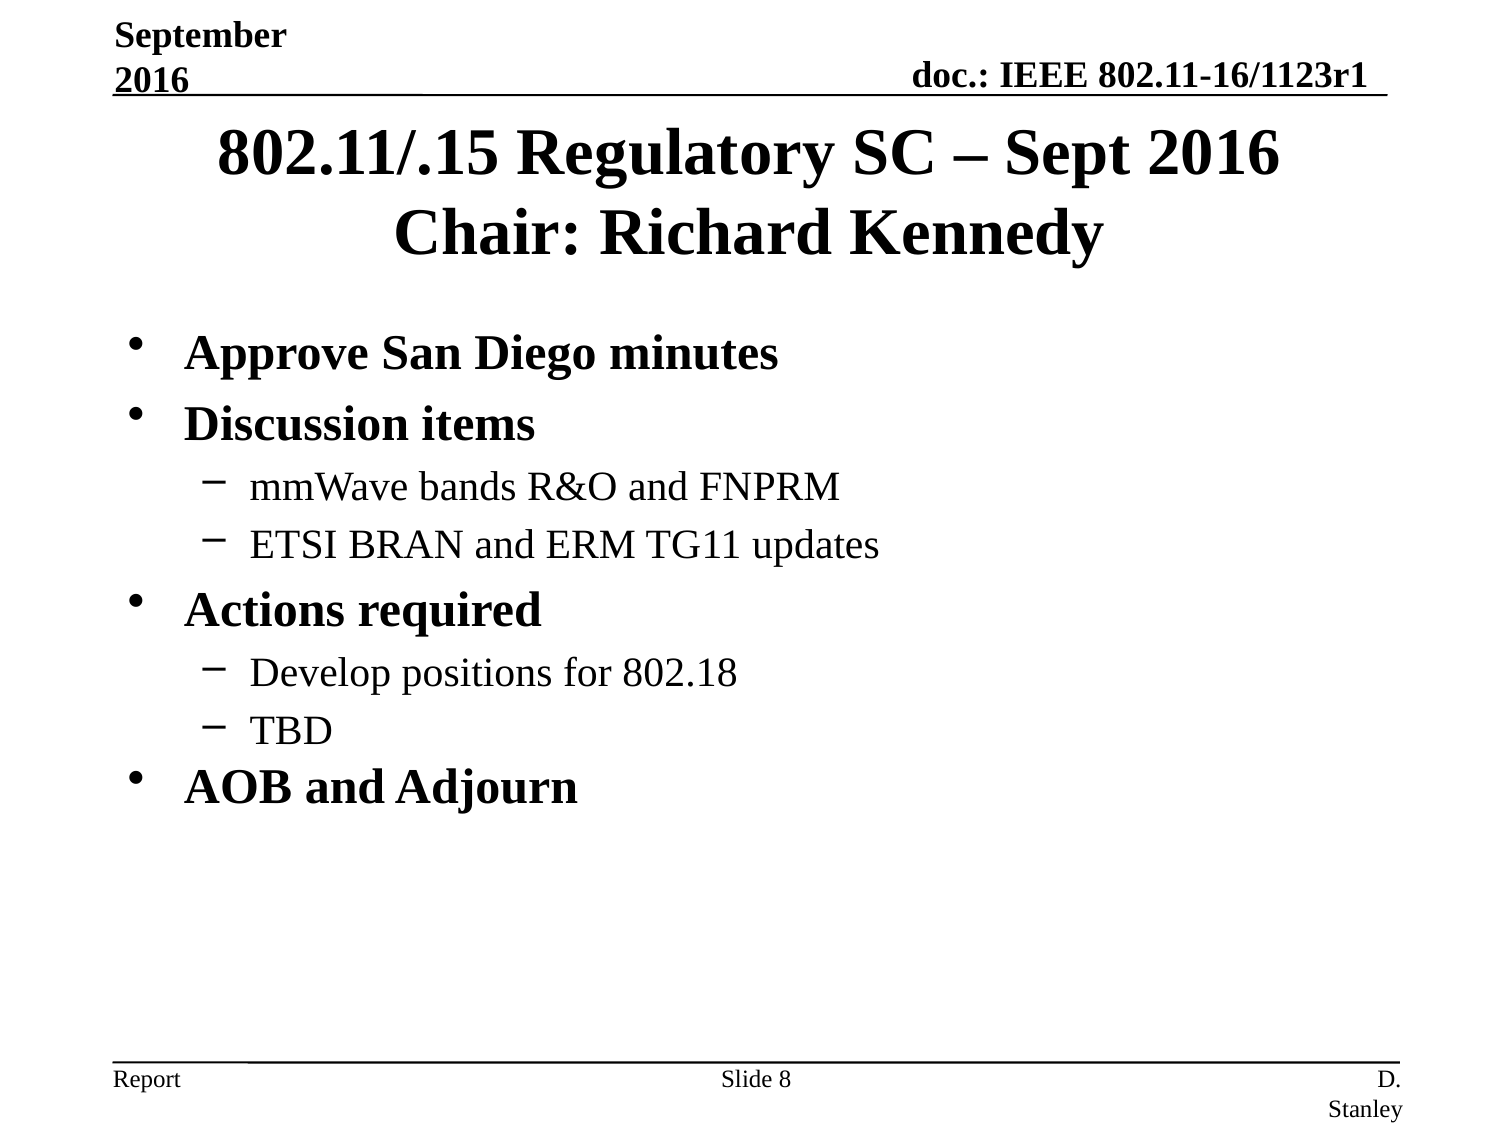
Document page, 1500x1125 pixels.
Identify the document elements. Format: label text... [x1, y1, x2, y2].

list Approve San Diego minutes Discussion items mmWave bands R&O and FNPRM ETSI BRAN and ERM TG11 updates Actions required Develop positions for 802.18 TBD AOB and Adjourn [112, 312, 1388, 975]
slide_number Slide 8 [712, 1062, 800, 1093]
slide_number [114, 54, 370, 100]
title 802.11/.15 Regulatory SC – Sept 2016 Chair: Richard Kennedy [112, 99, 1388, 275]
footer D. Stanley, HP Enterprise [1325, 1062, 1402, 1093]
